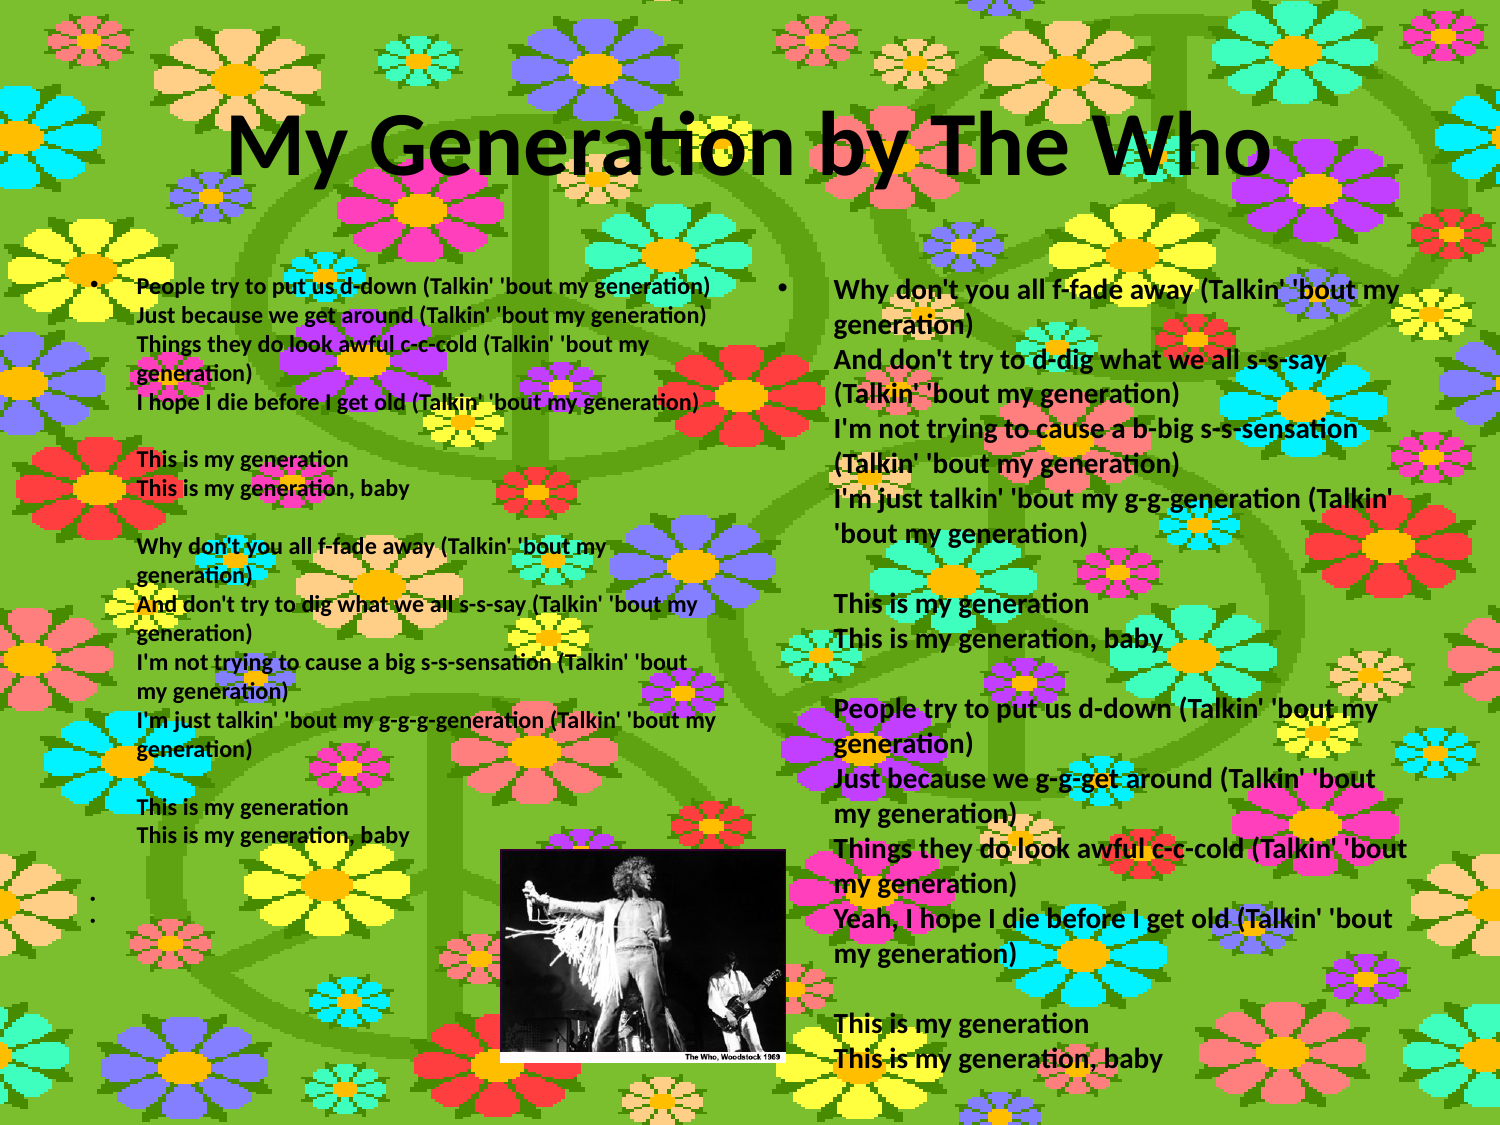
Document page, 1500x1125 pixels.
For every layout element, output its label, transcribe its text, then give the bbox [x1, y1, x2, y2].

list Why don't you all f-fade away (Talkin' 'bout my generation) And don't try to d-dig what we all s-s-say (Talkin' 'bout my generation) I'm not trying to cause a b-big s-s-sensation (Talkin' 'bout my generation) I'm just talkin' 'bout my g-g-generation (Talkin' 'bout my generation) This is my generation This is my generation, baby People try to put us d-down (Talkin' 'bout my generation) Just because we g-g-get around (Talkin' 'bout my generation) Things they do look awful c-c-cold (Talkin' 'bout my generation) Yeah, I hope I die before I get old (Talkin' 'bout my generation) This is my generation This is my generation, baby [762, 262, 1425, 1088]
title My Generation by The Who [75, 45, 1425, 233]
list People try to put us d-down (Talkin' 'bout my generation) Just because we get around (Talkin' 'bout my generation) Things they do look awful c-c-cold (Talkin' 'bout my generation) I hope I die before I get old (Talkin' 'bout my generation) This is my generation This is my generation, baby Why don't you all f-fade away (Talkin' 'bout my generation) And don't try to dig what we all s-s-say (Talkin' 'bout my generation) I'm not trying to cause a big s-s-sensation (Talkin' 'bout my generation) I'm just talkin' 'bout my g-g-g-generation (Talkin' 'bout my generation) This is my generation This is my generation, baby [75, 262, 738, 1005]
picture [0, 0, 1500, 1125]
